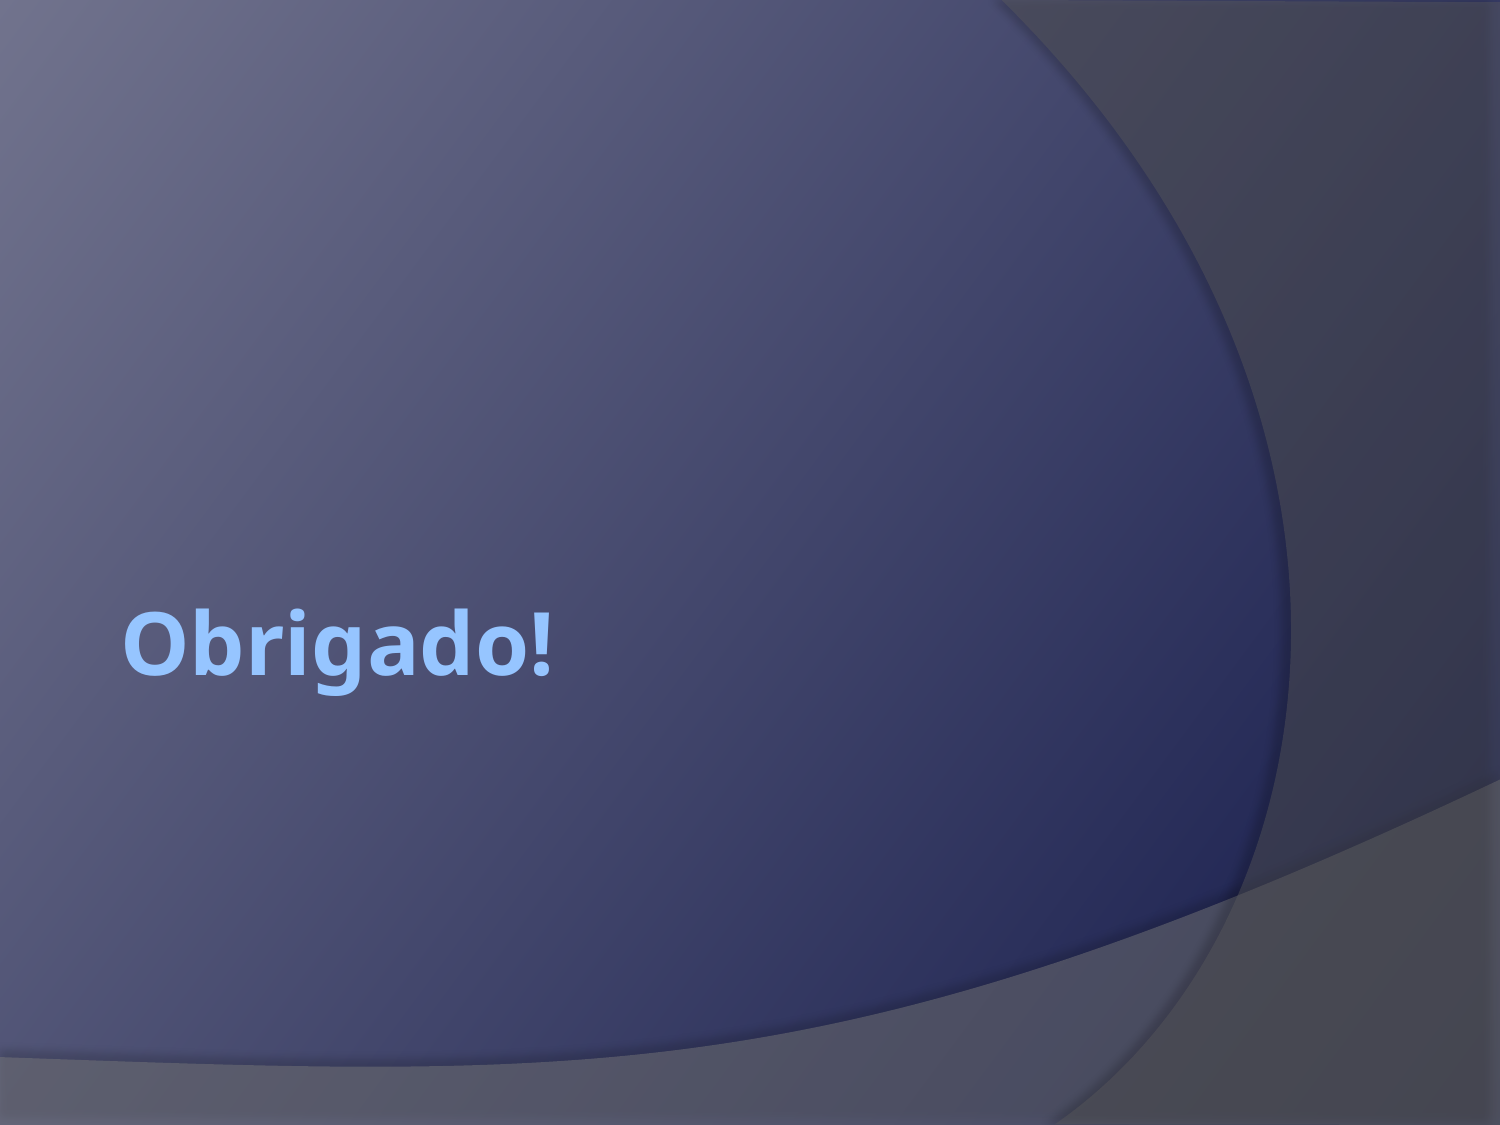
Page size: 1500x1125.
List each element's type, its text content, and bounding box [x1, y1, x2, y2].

title Obrigado! [112, 587, 1200, 888]
